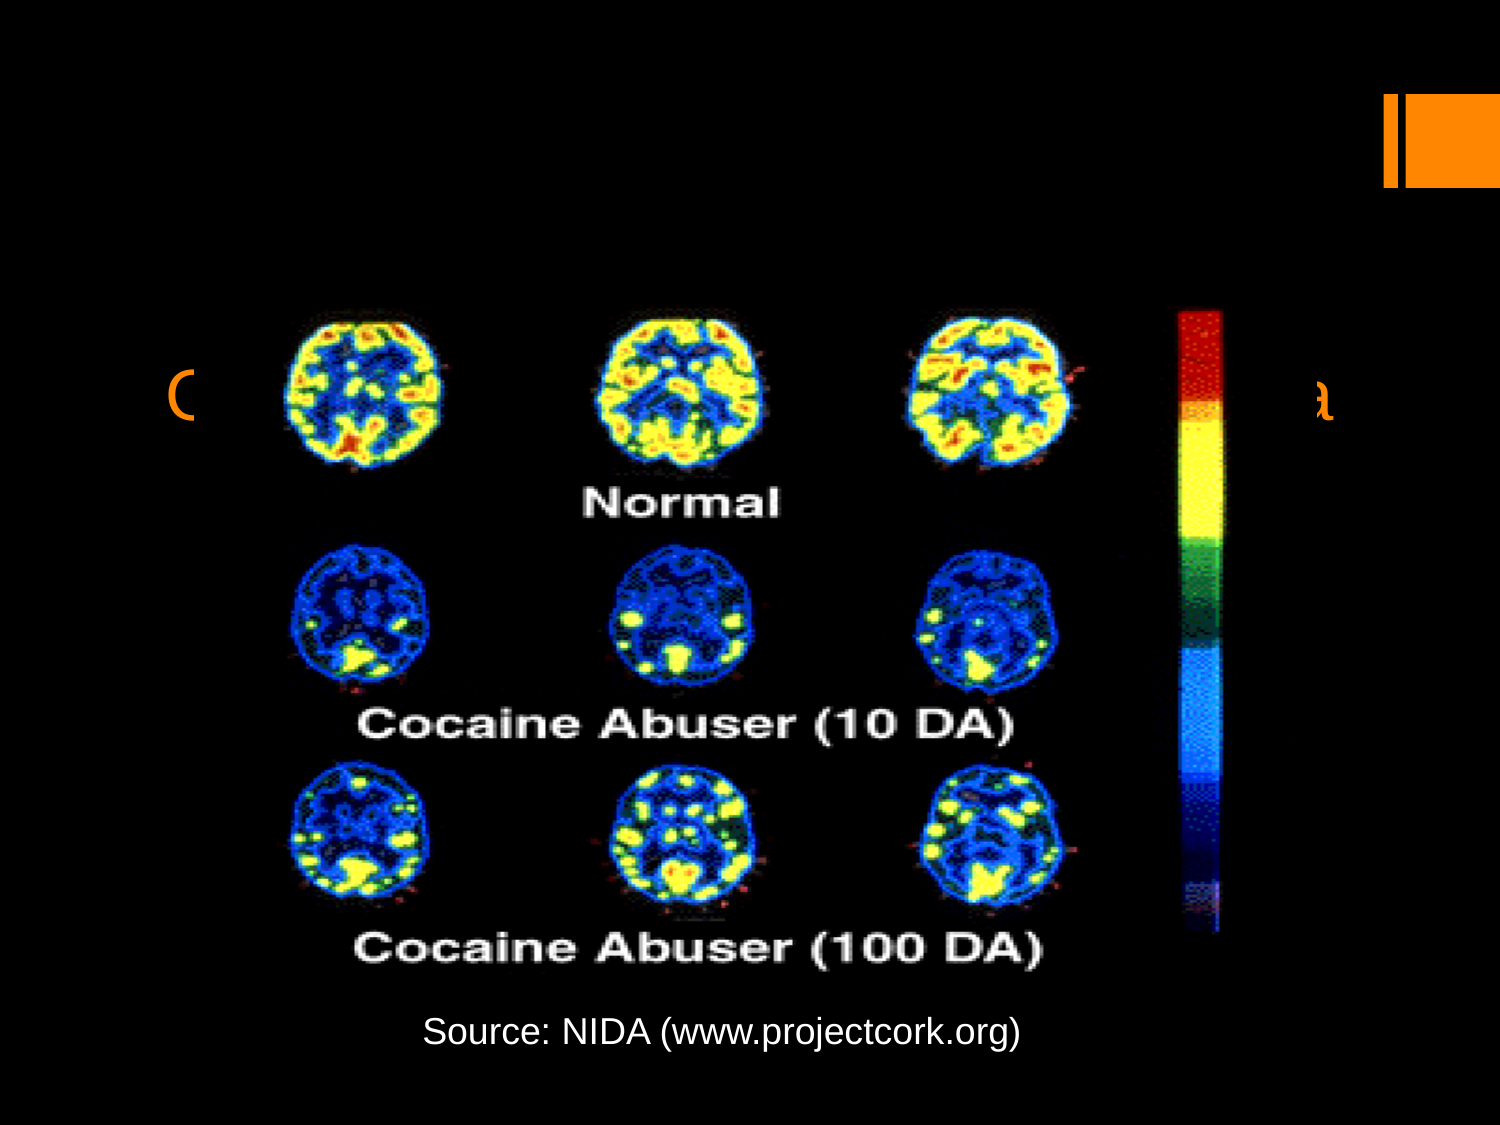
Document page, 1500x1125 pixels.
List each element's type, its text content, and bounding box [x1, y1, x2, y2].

title Otak setelah menggunakan narkoba [150, 253, 1350, 443]
text_box Source: NIDA (www.projectcork.org) [407, 1005, 1145, 1060]
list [194, 290, 1318, 993]
